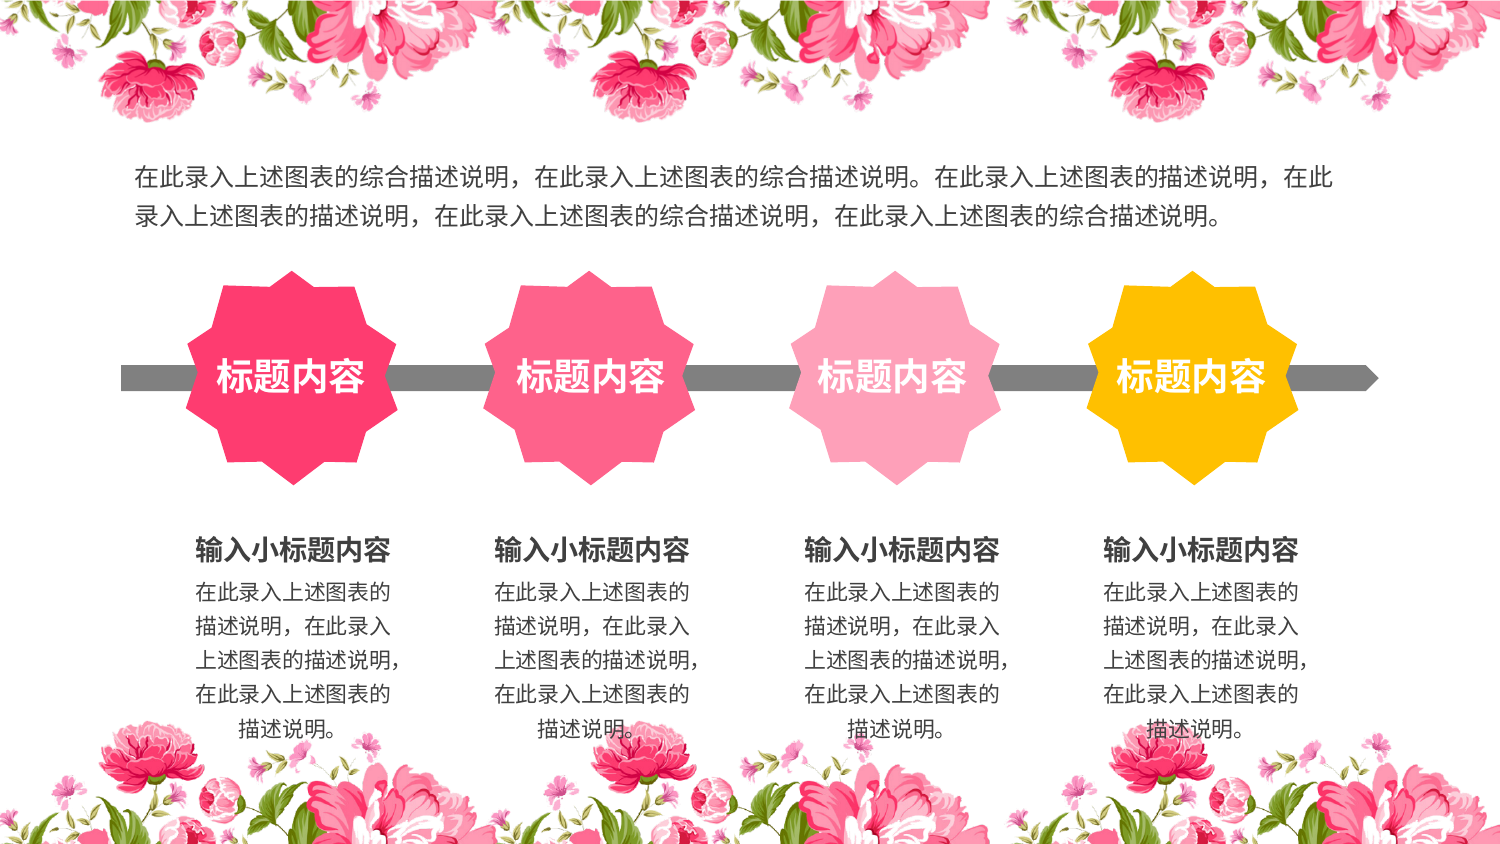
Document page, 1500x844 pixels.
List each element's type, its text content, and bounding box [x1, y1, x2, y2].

text_box 输入小标题内容 [793, 527, 1013, 565]
text_box [120, 364, 196, 393]
text_box 标题内容 [201, 345, 382, 405]
text_box 在此录入上述图表的描述说明，在此录入上述图表的描述说明，在此录入上述图表的描述说明。 [783, 565, 1022, 747]
picture [979, 1, 1500, 123]
text_box 输入小标题内容 [184, 527, 404, 565]
text_box [990, 364, 1097, 393]
text_box 标题内容 [500, 345, 682, 405]
text_box 在此录入上述图表的描述说明，在此录入上述图表的描述说明，在此录入上述图表的描述说明。 [1082, 565, 1321, 747]
text_box [787, 269, 1003, 487]
text_box [684, 364, 799, 393]
text_box 输入小标题内容 [1092, 527, 1312, 565]
text_box 标题内容 [802, 345, 983, 405]
picture [0, 720, 1500, 844]
text_box 在此录入上述图表的描述说明，在此录入上述图表的描述说明，在此录入上述图表的描述说明。 [174, 565, 413, 747]
text_box [1287, 364, 1381, 393]
text_box 标题内容 [1101, 345, 1282, 405]
text_box 在此录入上述图表的综合描述说明，在此录入上述图表的综合描述说明。在此录入上述图表的描述说明，在此录入上述图表的描述说明，在此录入上述图表的综合描述说明，在此录入上述图表的综合描述说明。 [123, 147, 1370, 237]
text_box [1085, 269, 1300, 487]
text_box [184, 269, 399, 487]
picture [0, 1, 460, 123]
picture [461, 1, 978, 123]
text_box [481, 269, 697, 487]
text_box 输入小标题内容 [483, 527, 703, 565]
text_box 在此录入上述图表的描述说明，在此录入上述图表的描述说明，在此录入上述图表的描述说明。 [473, 565, 712, 747]
text_box [387, 364, 493, 393]
